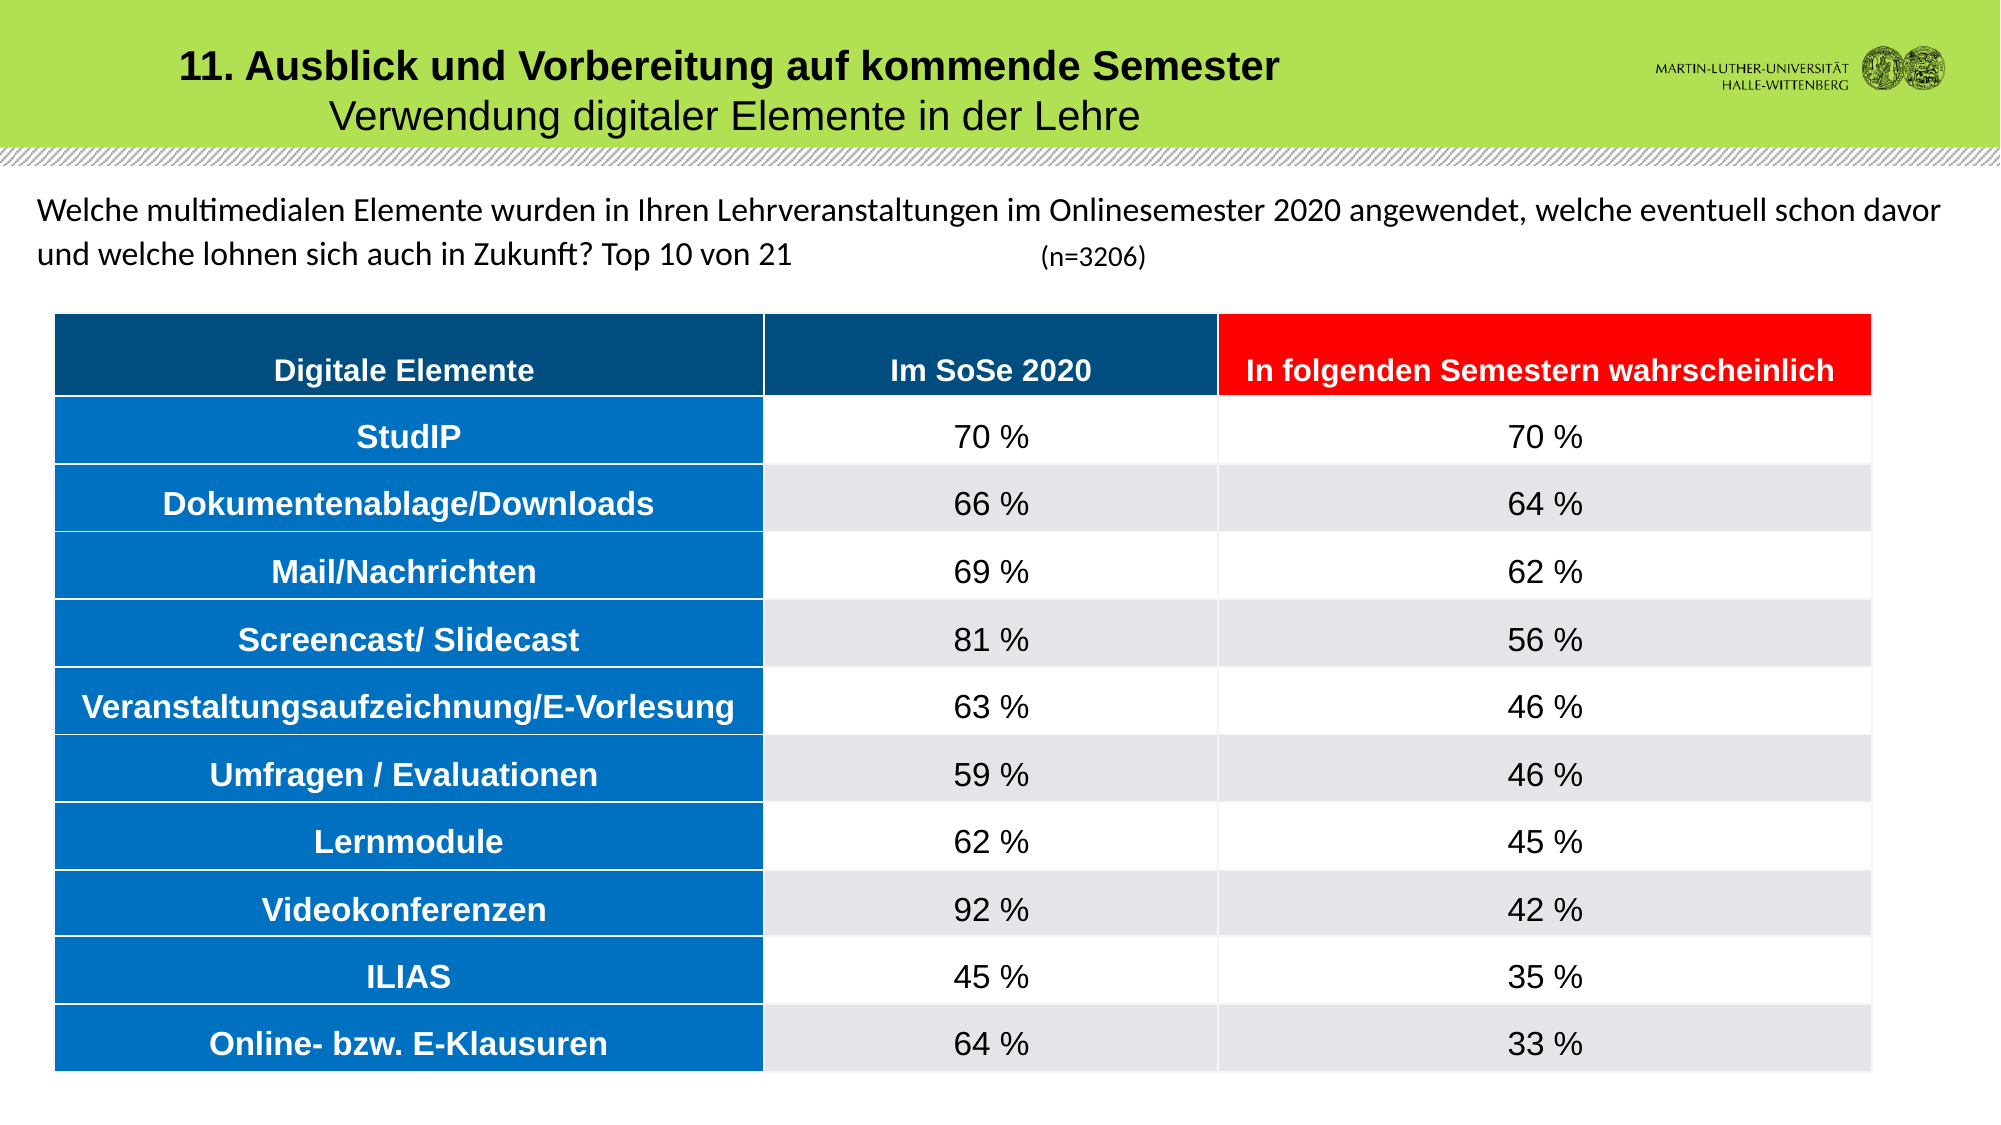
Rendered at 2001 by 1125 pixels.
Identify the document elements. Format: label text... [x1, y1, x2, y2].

table_cell 62 % [765, 803, 1217, 869]
table_cell Videokonferenzen [55, 871, 763, 935]
table_cell Screencast/ Slidecast [55, 600, 763, 666]
picture [1656, 46, 1945, 90]
table_cell Lernmodule [55, 803, 763, 869]
table_header Digitale Elemente [55, 314, 763, 395]
table_cell 33 % [1219, 1005, 1871, 1071]
table_cell 46 % [1219, 735, 1871, 801]
table_header In folgenden Semestern wahrscheinlich [1219, 314, 1871, 395]
table_cell 63 % [765, 668, 1217, 734]
picture [0, 148, 2000, 166]
table_cell 70 % [765, 397, 1217, 463]
table_cell Dokumentenablage/Downloads [55, 465, 763, 531]
table_header Im SoSe 2020 [765, 314, 1217, 395]
table_cell 64 % [765, 1005, 1217, 1071]
table_cell 62 % [1219, 532, 1871, 598]
table_cell 42 % [1219, 871, 1871, 935]
table_cell 35 % [1219, 937, 1871, 1003]
table_cell ILIAS [55, 937, 763, 1003]
table_cell 45 % [1219, 803, 1871, 869]
table_cell Umfragen / Evaluationen [55, 735, 763, 801]
table_cell Online- bzw. E-Klausuren [55, 1005, 763, 1071]
table_cell 70 % [1219, 397, 1871, 463]
title Welche multimedialen Elemente wurden in Ihren Lehrveranstaltungen im Onlinesemester 2020 angewendet, welche eventuell schon davor und welche lohnen sich auch in Zukunft? Top 10 von 21 (n=3206) [36, 187, 1985, 1073]
table_cell 66 % [765, 465, 1217, 531]
table_cell 92 % [765, 871, 1217, 935]
text_box 11. Ausblick und Vorbereitung auf kommende Semester Verwendung digitaler Elemente in der Lehre [171, 31, 1387, 147]
table_cell 69 % [765, 532, 1217, 598]
table_cell Mail/Nachrichten [55, 532, 763, 598]
table_cell 59 % [765, 735, 1217, 801]
table_cell 46 % [1219, 668, 1871, 734]
table_cell Veranstaltungsaufzeichnung/E-Vorlesung [55, 668, 763, 734]
table_cell 56 % [1219, 600, 1871, 666]
table_cell StudIP [55, 397, 763, 463]
table_cell 81 % [765, 600, 1217, 666]
table_cell 64 % [1219, 465, 1871, 531]
table_cell 45 % [765, 937, 1217, 1003]
